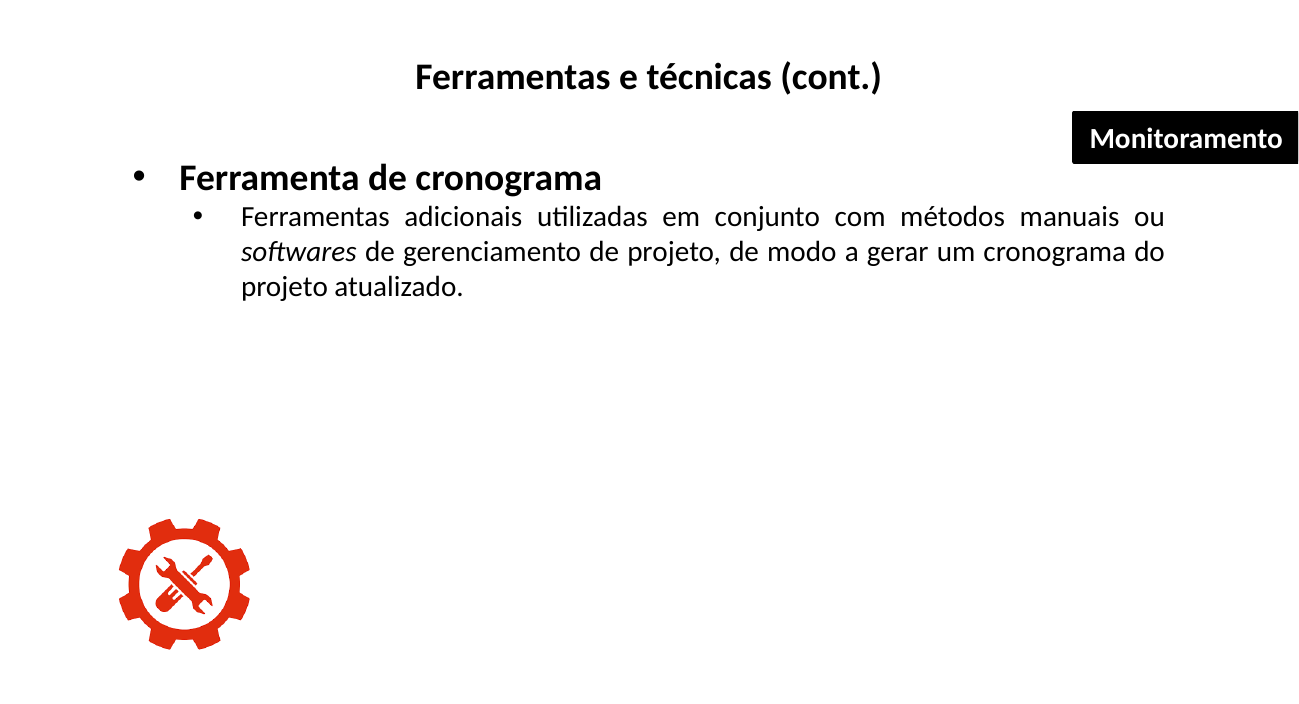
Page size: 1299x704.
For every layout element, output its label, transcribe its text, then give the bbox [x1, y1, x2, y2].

text_box Monitoramento [1074, 112, 1299, 162]
text_box Ferramenta de cronograma Ferramentas adicionais utilizadas em conjunto com métodos manuais ou softwares de gerenciamento de projeto, de modo a gerar um cronograma do projeto atualizado. [117, 145, 1181, 312]
text_box Ferramentas e técnicas (cont.) [0, 44, 1299, 106]
picture [117, 517, 251, 651]
